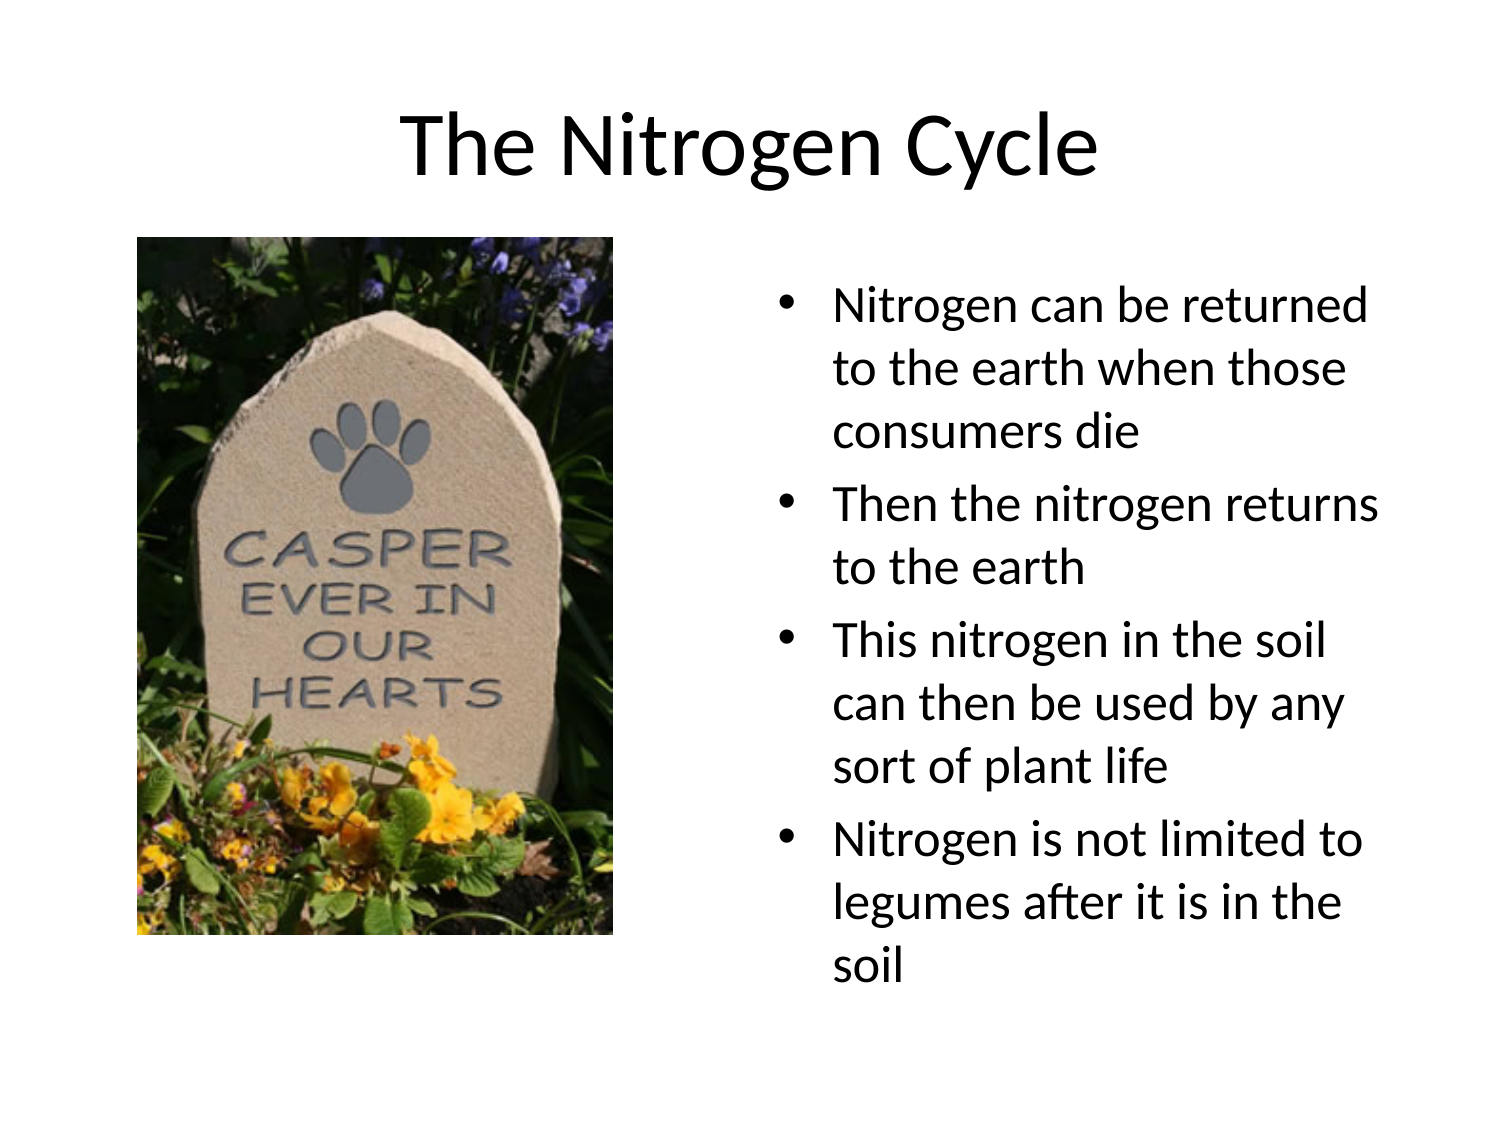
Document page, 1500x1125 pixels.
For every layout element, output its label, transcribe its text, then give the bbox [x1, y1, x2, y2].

picture [137, 237, 613, 935]
list Nitrogen can be returned to the earth when those consumers die Then the nitrogen returns to the earth This nitrogen in the soil can then be used by any sort of plant life Nitrogen is not limited to legumes after it is in the soil [762, 262, 1425, 1005]
title The Nitrogen Cycle [75, 45, 1425, 233]
